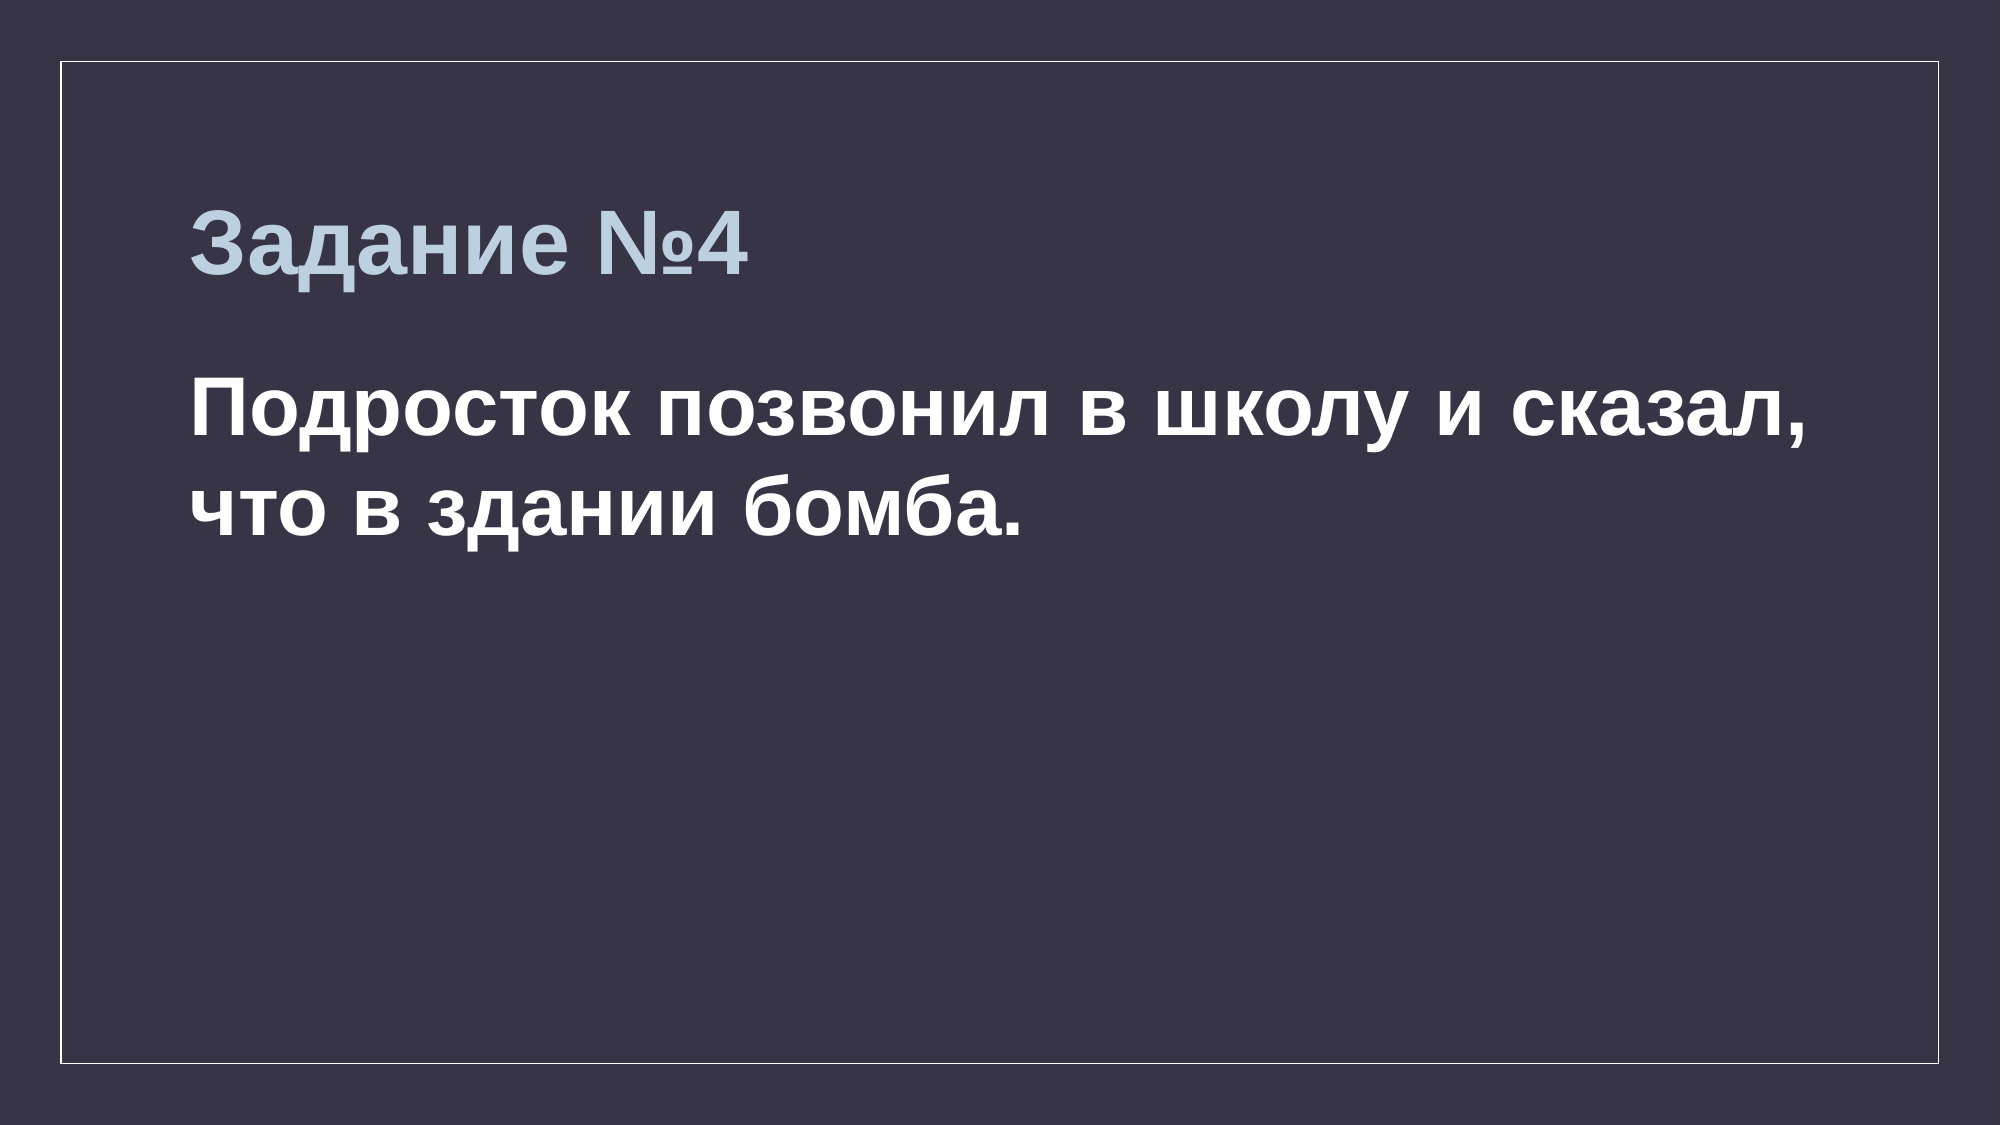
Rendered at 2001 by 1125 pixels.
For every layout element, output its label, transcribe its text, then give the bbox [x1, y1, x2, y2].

title Задание №4 [174, 105, 1825, 331]
list Подросток позвонил в школу и сказал, что в здании бомба. [174, 345, 1825, 990]
